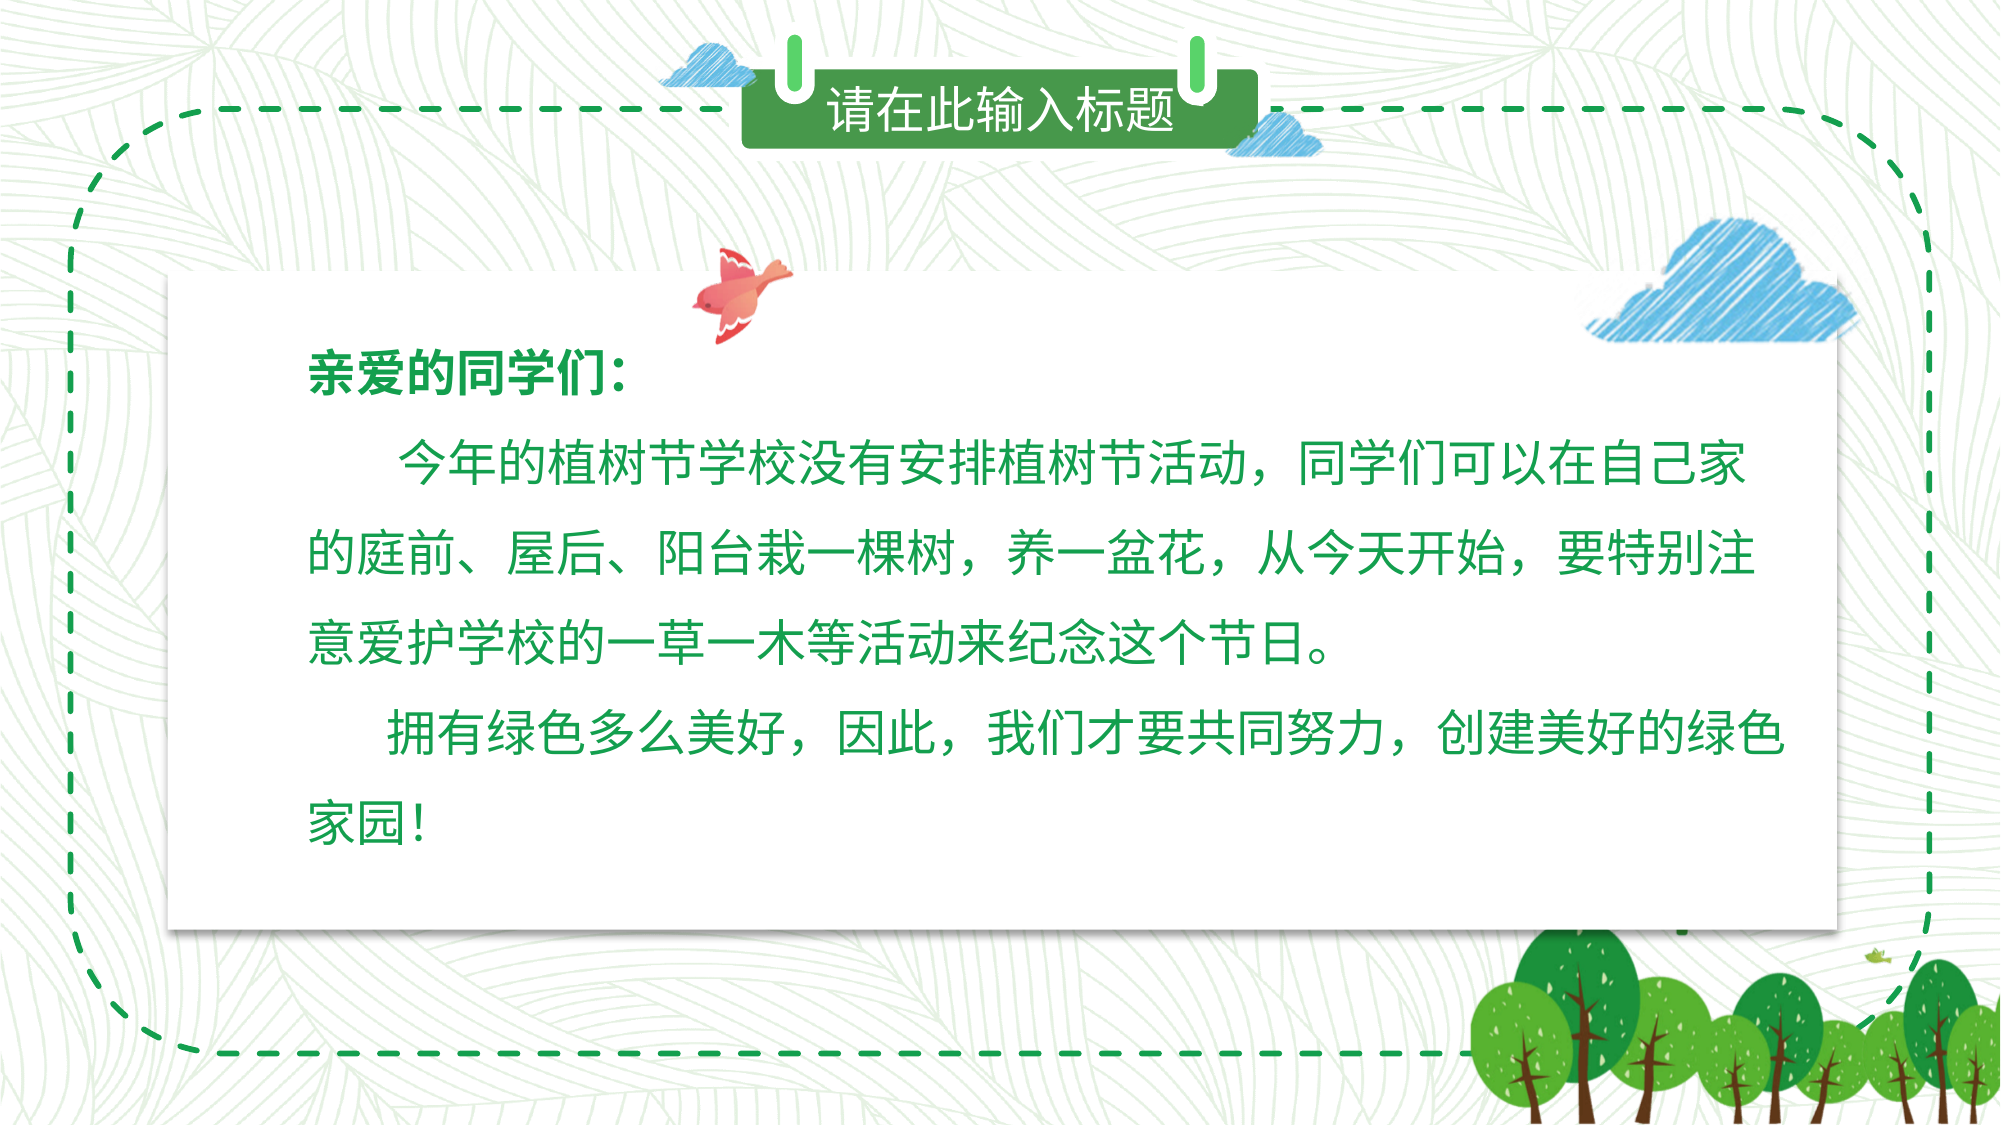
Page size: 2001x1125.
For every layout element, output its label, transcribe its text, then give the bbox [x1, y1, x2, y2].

text_box 亲爱的同学们： 今年的植树节学校没有安排植树节活动，同学们可以在自己家的庭前、屋后、阳台栽一棵树，养一盆花，从今天开始，要特别注意爱护学校的一草一木等活动来纪念这个节日。 拥有绿色多么美好，因此，我们才要共同努力，创建美好的绿色家园！ [292, 303, 1804, 859]
text_box [167, 270, 1838, 931]
picture [3, 1, 2001, 1125]
